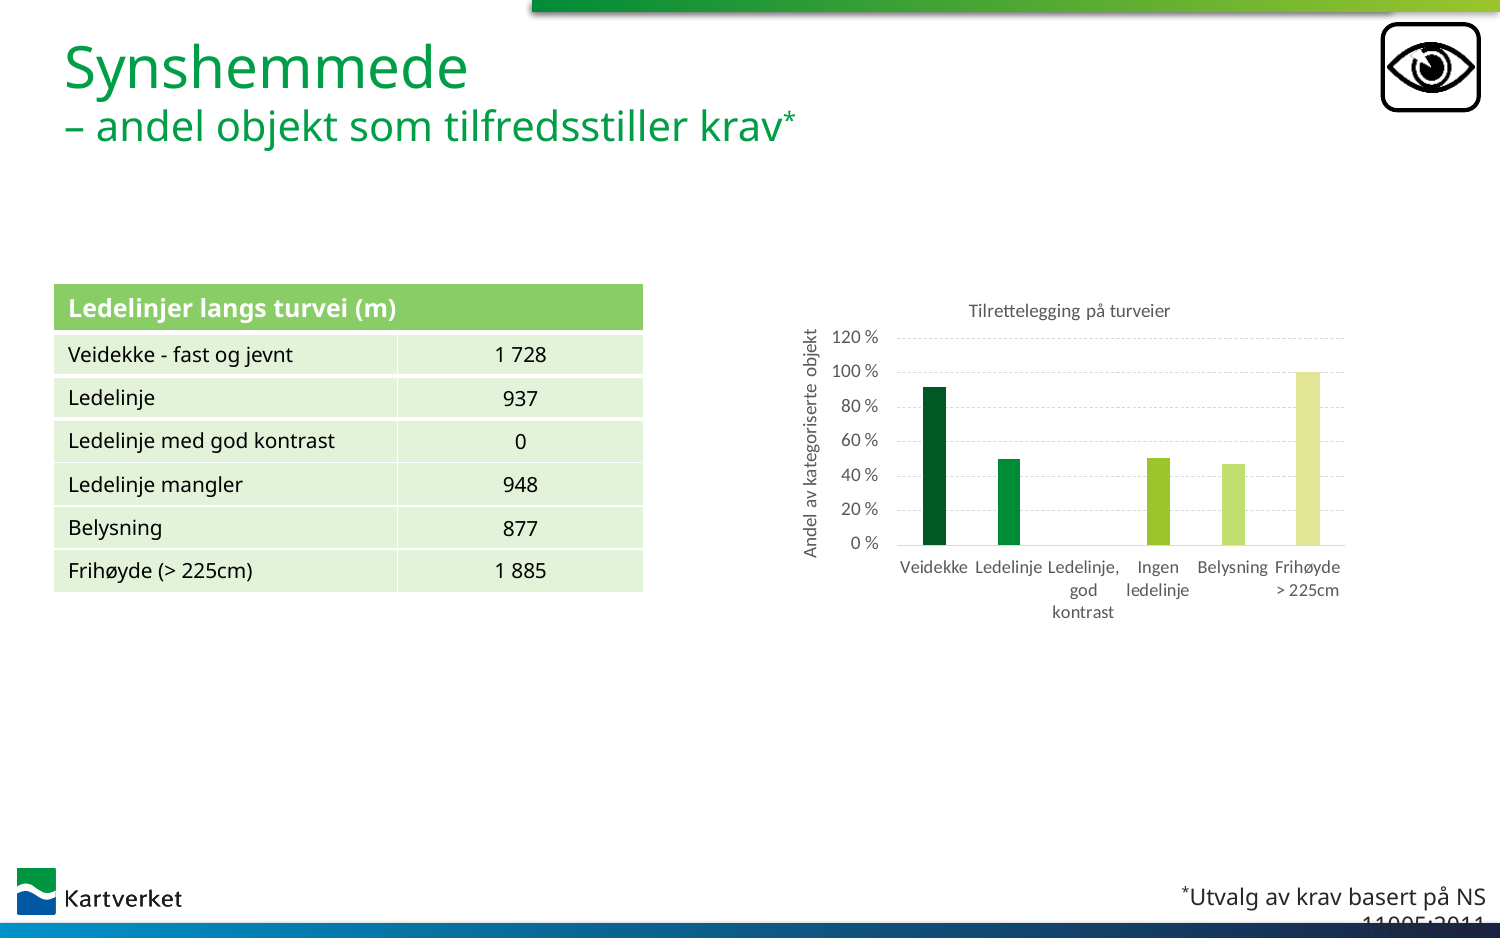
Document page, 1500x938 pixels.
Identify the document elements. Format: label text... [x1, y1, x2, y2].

picture [791, 291, 1348, 630]
table_cell 1 728 [398, 335, 643, 374]
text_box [1382, 24, 1480, 111]
table_cell Ledelinje mangler [54, 463, 397, 505]
table_cell Veidekke - fast og jevnt [54, 335, 397, 374]
table_cell 0 [398, 421, 643, 462]
table_cell Belysning [54, 507, 397, 548]
text_box *Utvalg av krav basert på NS 11005:2011 [1068, 873, 1500, 938]
table_cell Ledelinje med god kontrast [54, 421, 397, 462]
table_cell 877 [398, 507, 643, 548]
table_cell Ledelinje [54, 378, 397, 417]
table_cell 948 [398, 463, 643, 505]
table_cell 937 [398, 378, 643, 417]
table_header Ledelinjer langs turvei (m) [54, 284, 643, 330]
text_box Synshemmede – andel objekt som tilfredsstiller krav* [49, 24, 1431, 158]
table_cell Frihøyde (> 225cm) [54, 550, 397, 592]
table_cell 1 885 [398, 550, 643, 592]
